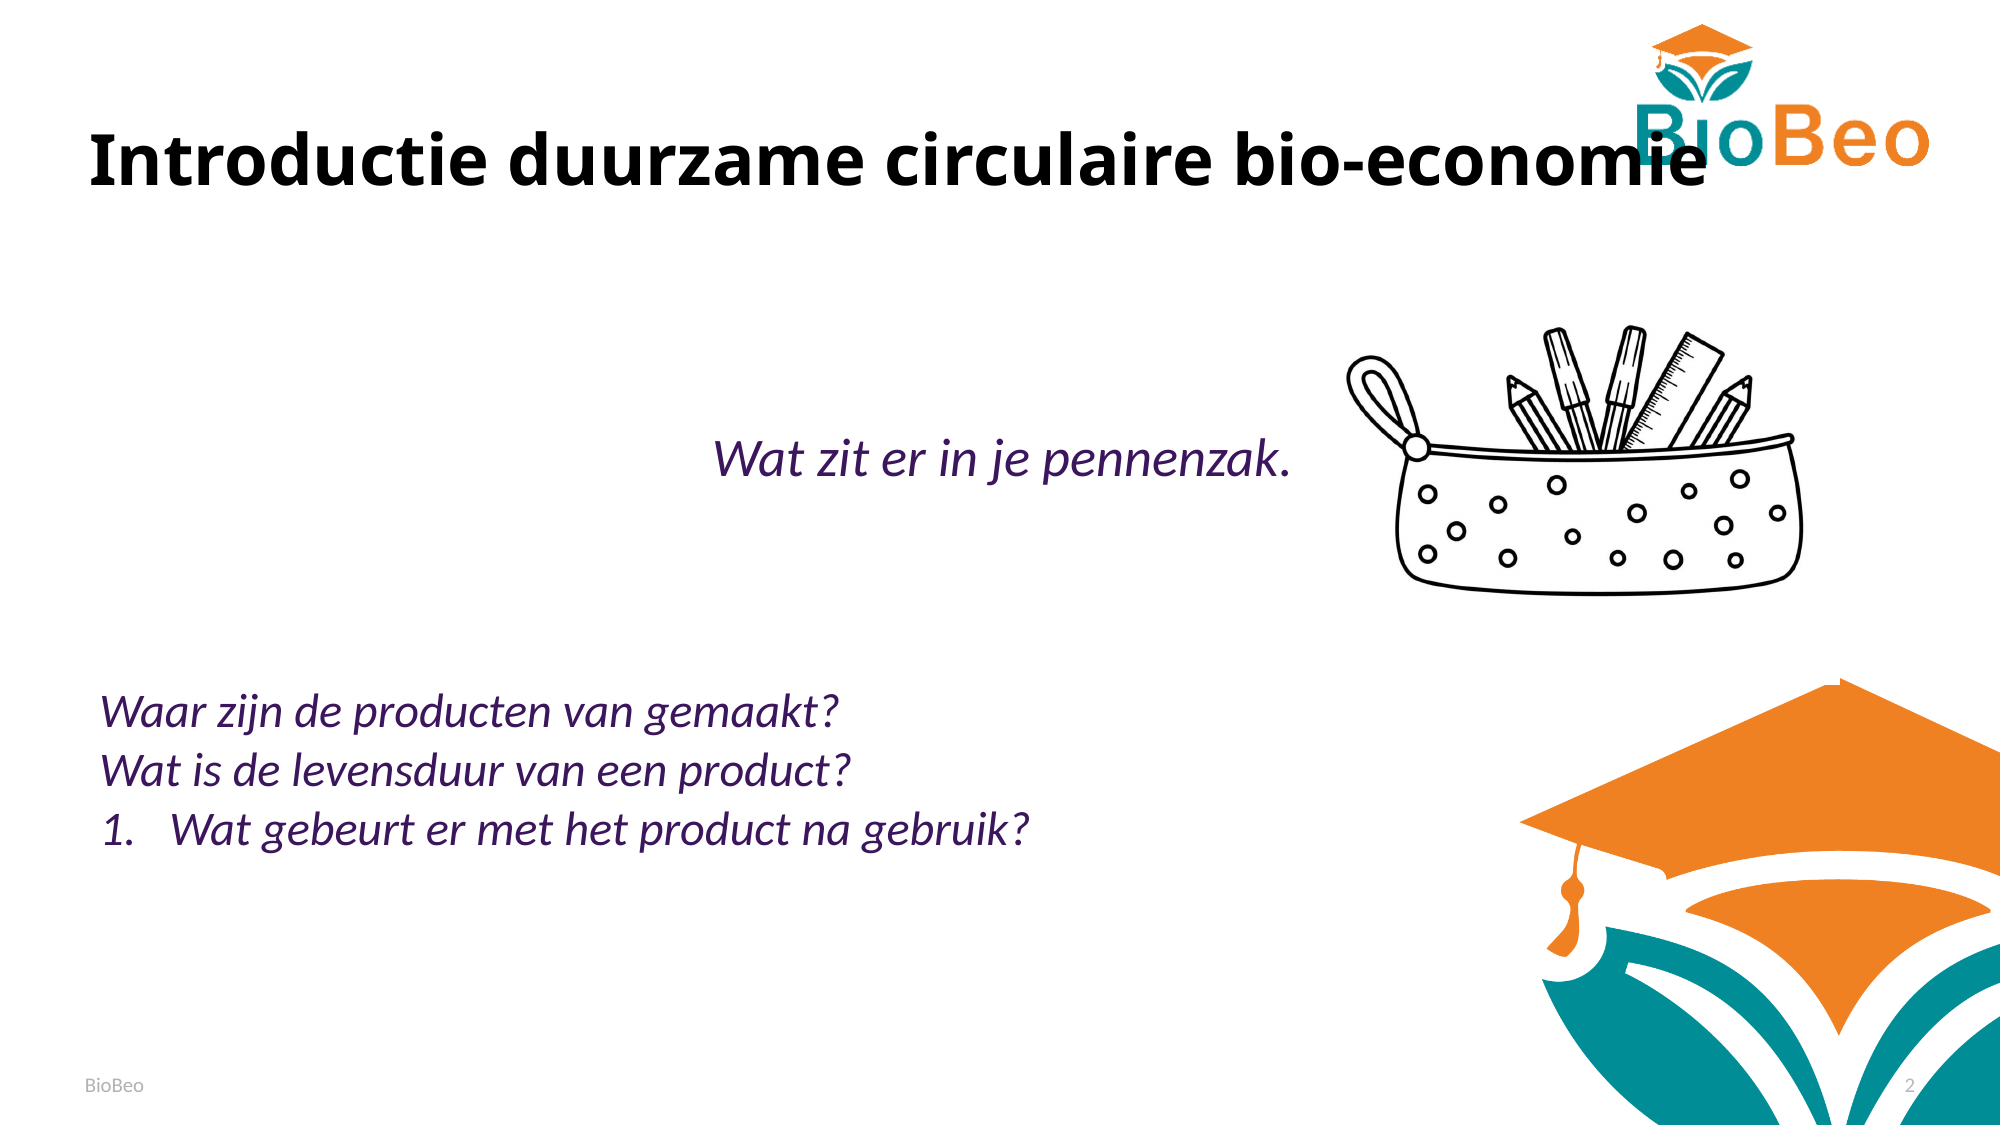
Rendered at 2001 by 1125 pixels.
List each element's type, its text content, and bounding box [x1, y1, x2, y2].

picture [1309, 236, 1840, 686]
footer BioBeo [69, 1065, 1805, 1103]
picture [1635, 22, 1931, 88]
slide_number 2 [1818, 1065, 1931, 1103]
subtitle Wat zit er in je pennenzak. Waar zijn de producten van gemaakt? Wat is de levensduur van een product? Wat gebeurt er met het product na gebruik? [72, 414, 1935, 863]
title Introductie duurzame circulaire bio-economie [74, 88, 1935, 237]
picture [1478, 618, 2000, 1125]
